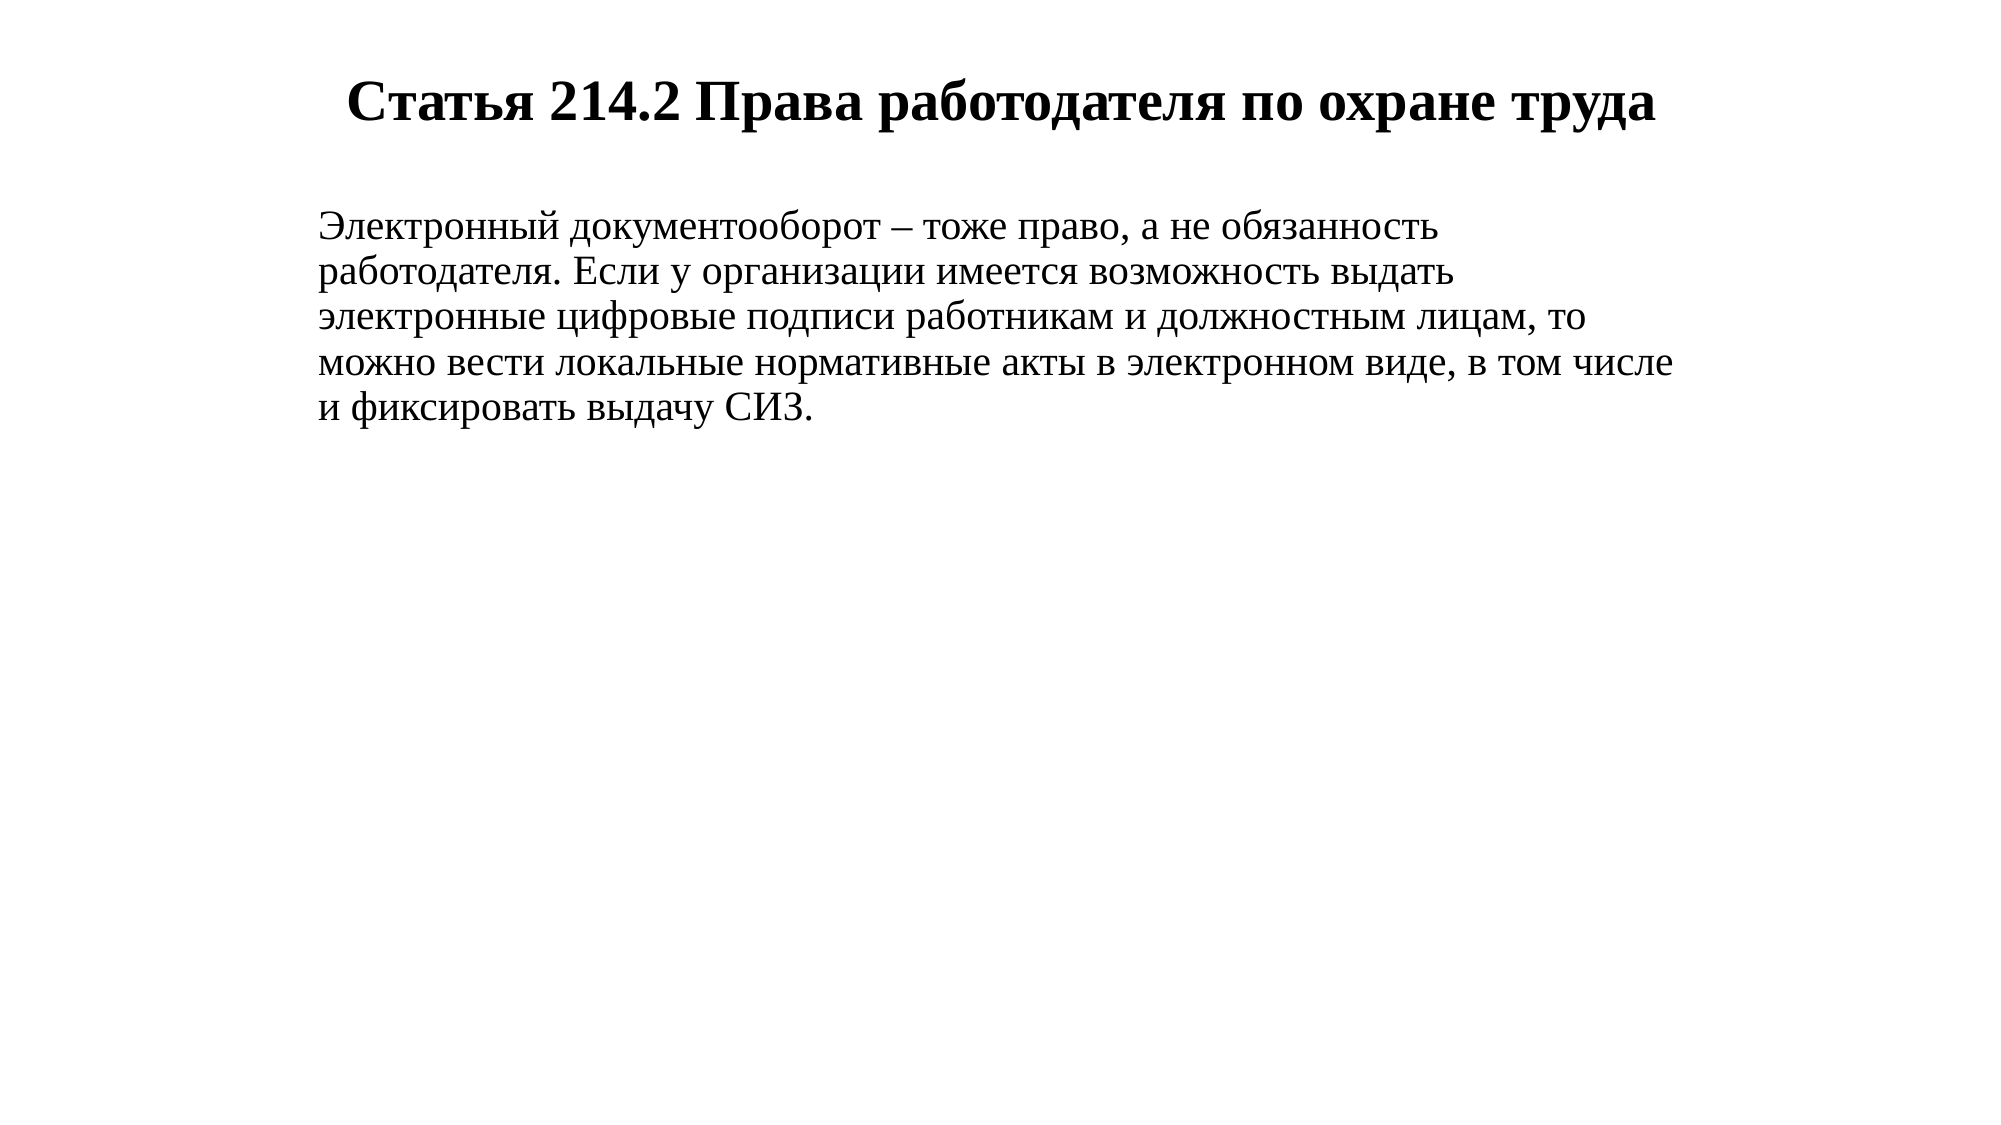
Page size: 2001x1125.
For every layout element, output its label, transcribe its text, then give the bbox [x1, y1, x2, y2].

list Электронный документооборот – тоже право, а не обязанность работодателя. Если у организации имеется возможность выдать электронные цифровые подписи работникам и должностным лицам, то можно вести локальные нормативные акты в электронном виде, в том числе и фиксировать выдачу СИЗ. [303, 196, 1697, 905]
title Статья 214.2 Права работодателя по охране труда [331, 54, 1726, 149]
